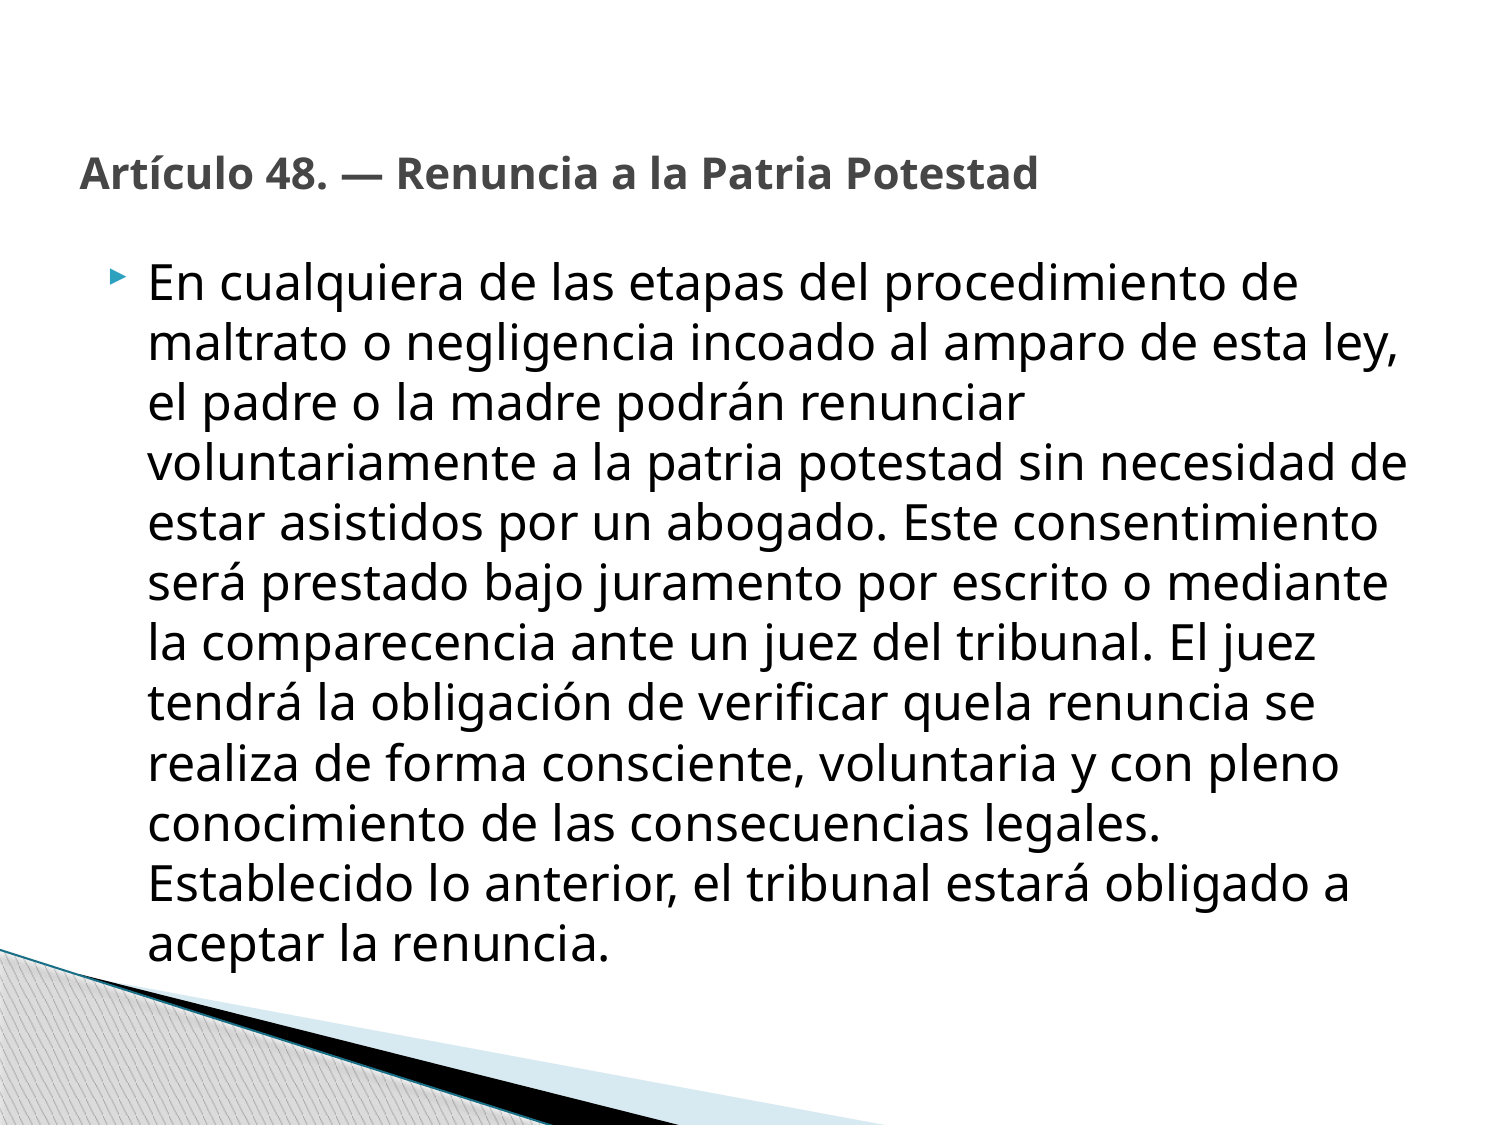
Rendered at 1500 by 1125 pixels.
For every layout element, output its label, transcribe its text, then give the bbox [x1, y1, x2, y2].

list En cualquiera de las etapas del procedimiento de maltrato o negligencia incoado al amparo de esta ley, el padre o la madre podrán renunciar voluntariamente a la patria potestad sin necesidad de estar asistidos por un abogado. Este consentimiento será prestado bajo juramento por escrito o mediante la comparecencia ante un juez del tribunal. El juez tendrá la obligación de verificar quela renuncia se realiza de forma consciente, voluntaria y con pleno conocimiento de las consecuencias legales. Establecido lo anterior, el tribunal estará obligado a aceptar la renuncia. [75, 243, 1425, 986]
title Artículo 48. — Renuncia a la Patria Potestad [64, 137, 1415, 325]
